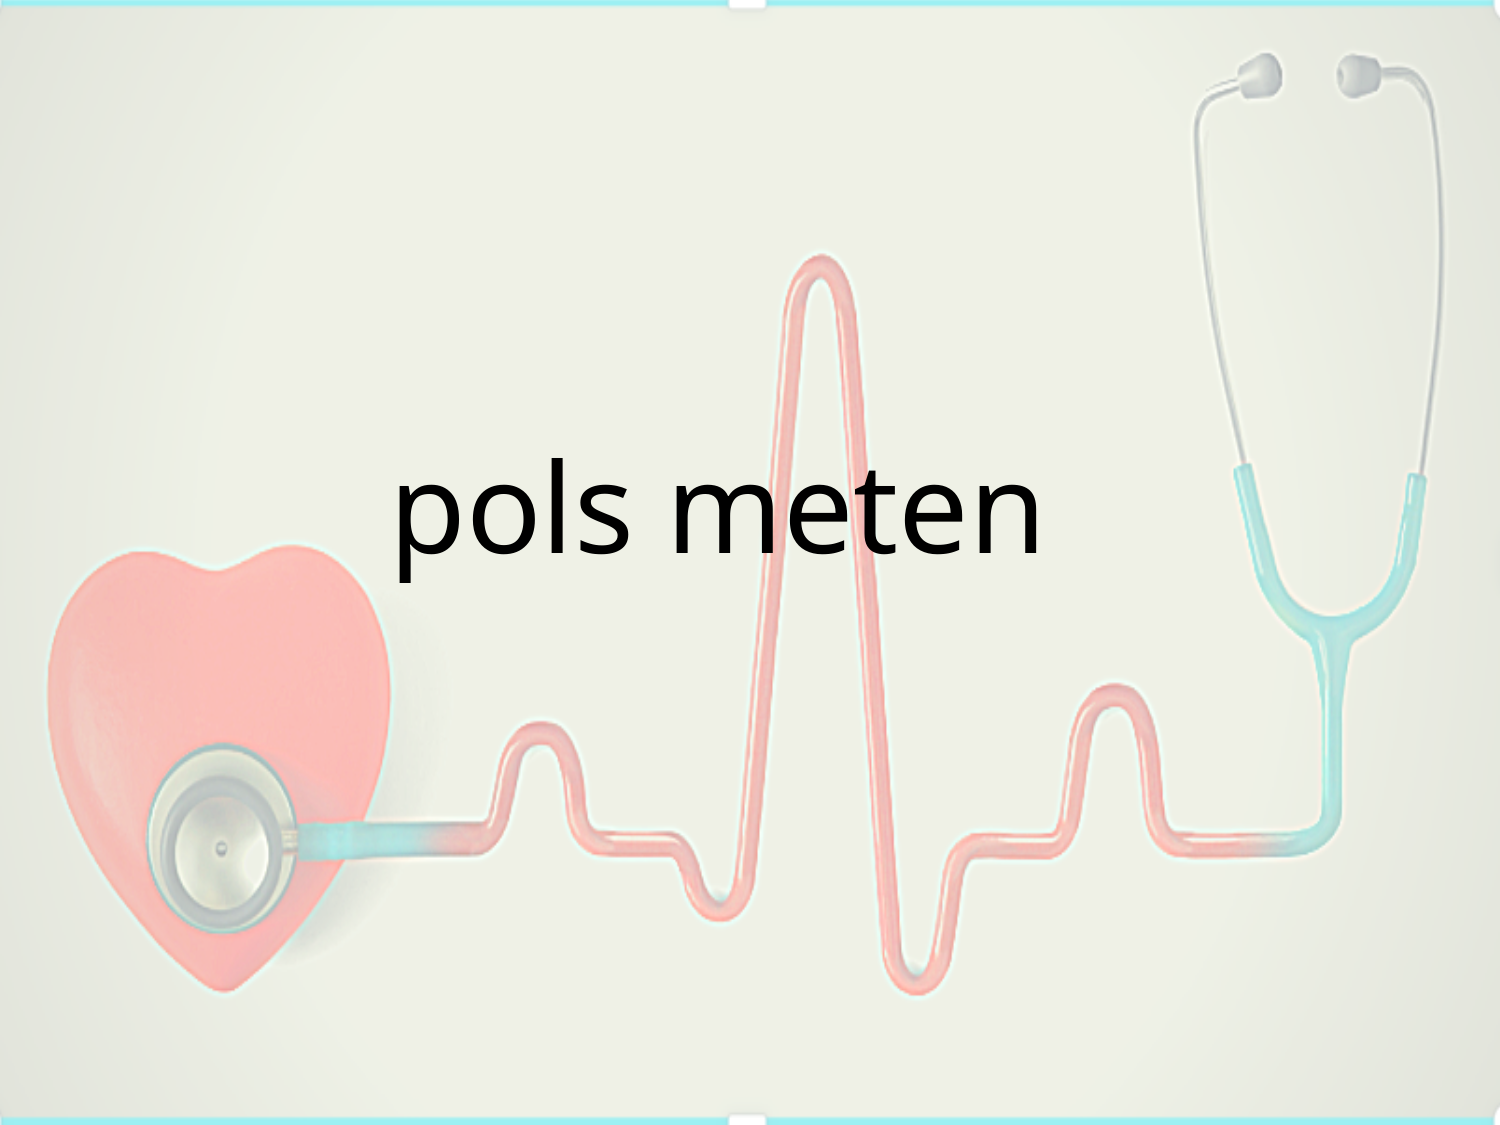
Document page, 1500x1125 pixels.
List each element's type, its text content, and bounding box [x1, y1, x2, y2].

text_box pols meten [374, 420, 1062, 586]
